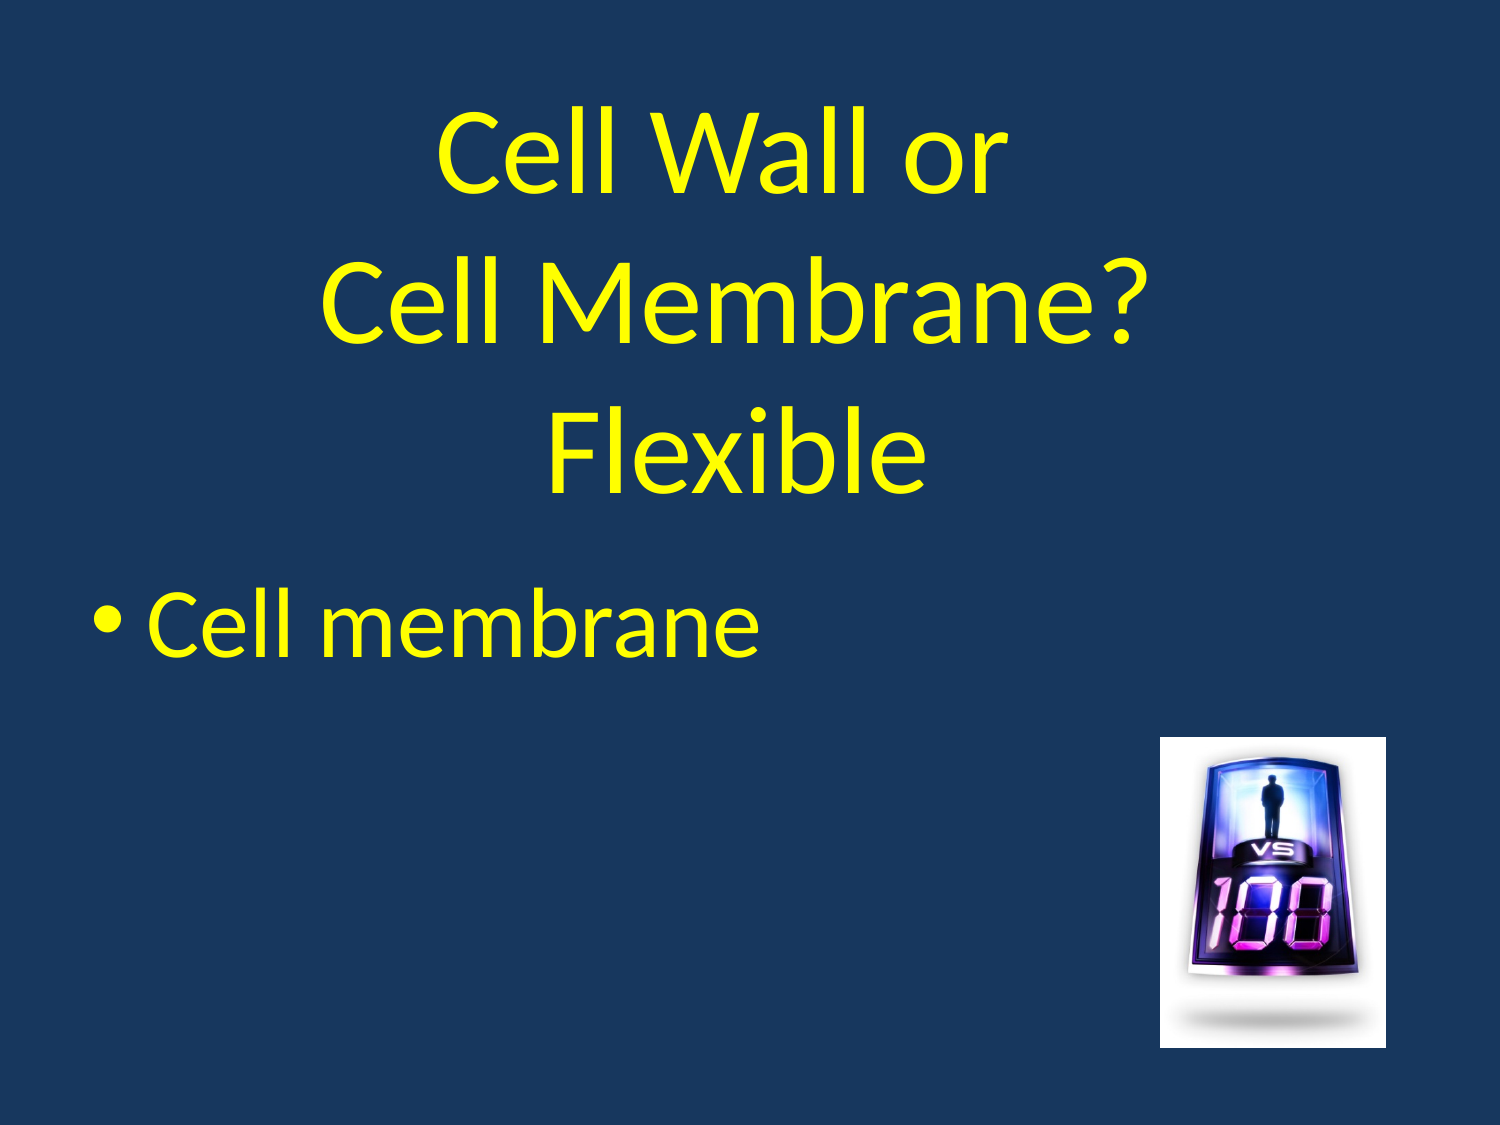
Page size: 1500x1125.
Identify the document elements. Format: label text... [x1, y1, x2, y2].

picture [1160, 737, 1386, 1049]
title Cell Wall or Cell Membrane? Flexible [62, 200, 1413, 388]
list Cell membrane [75, 549, 1425, 725]
